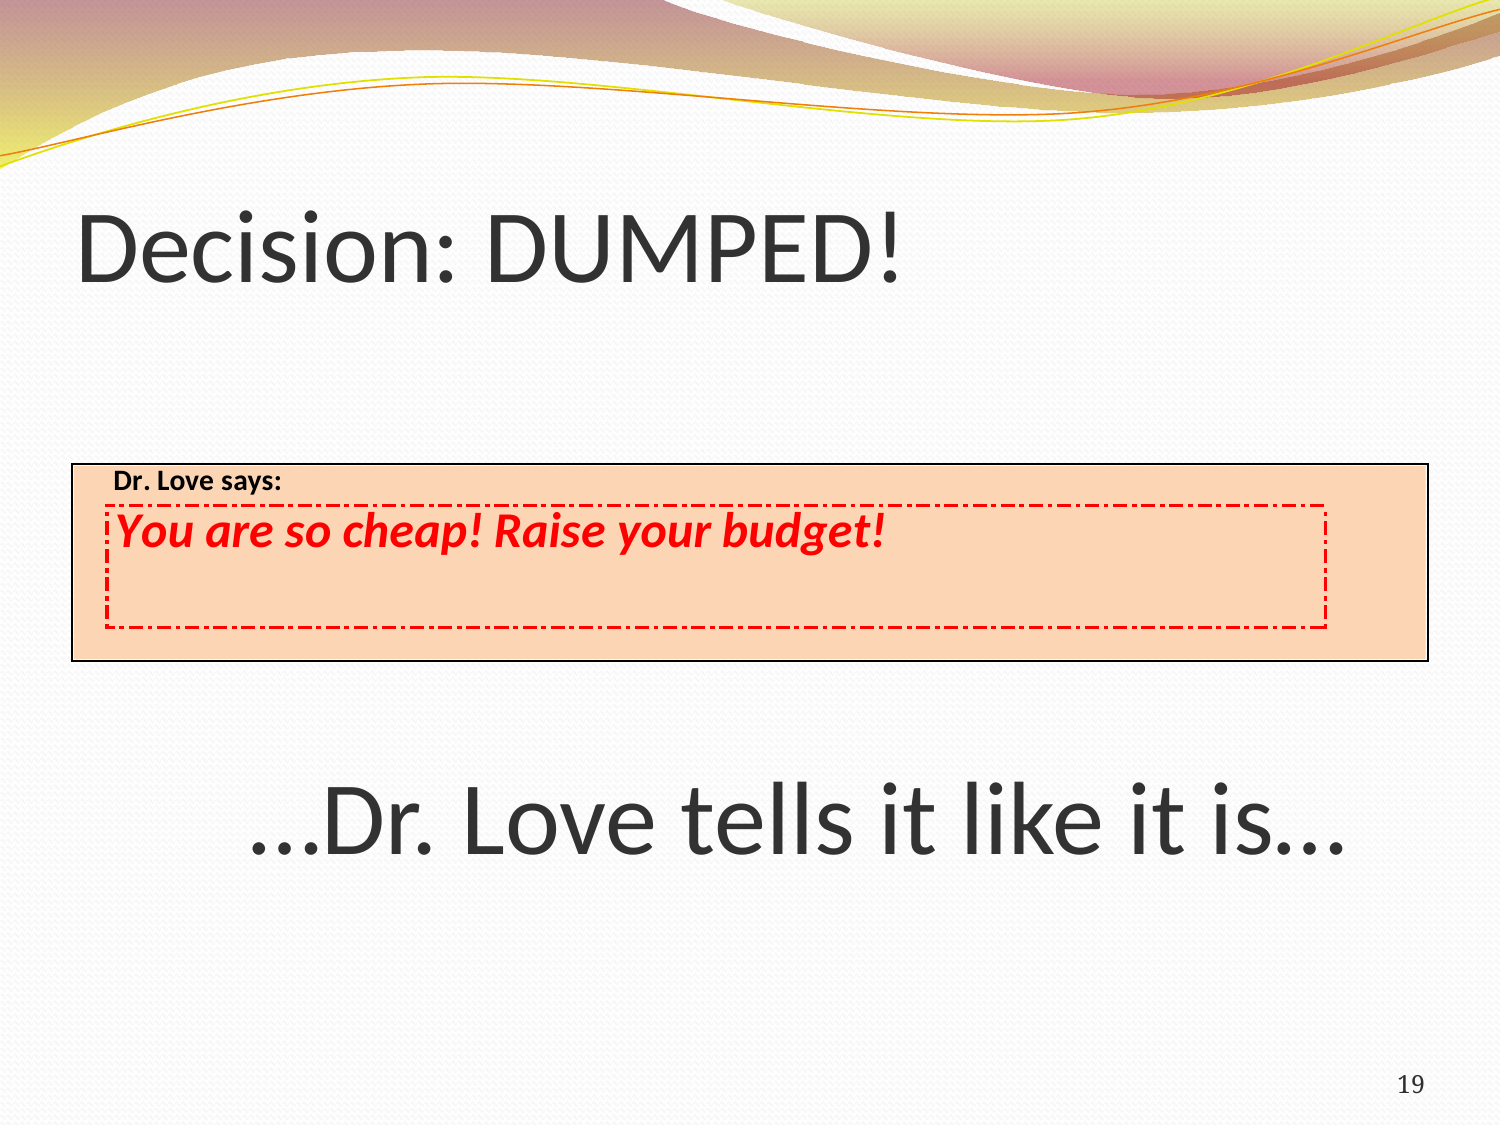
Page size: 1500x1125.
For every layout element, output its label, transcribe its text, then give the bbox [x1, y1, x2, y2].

title Decision: DUMPED! [75, 115, 1425, 303]
slide_number 19 [1299, 1042, 1425, 1103]
picture [72, 464, 1428, 661]
text_box …Dr. Love tells it like it is… [249, 687, 1500, 875]
